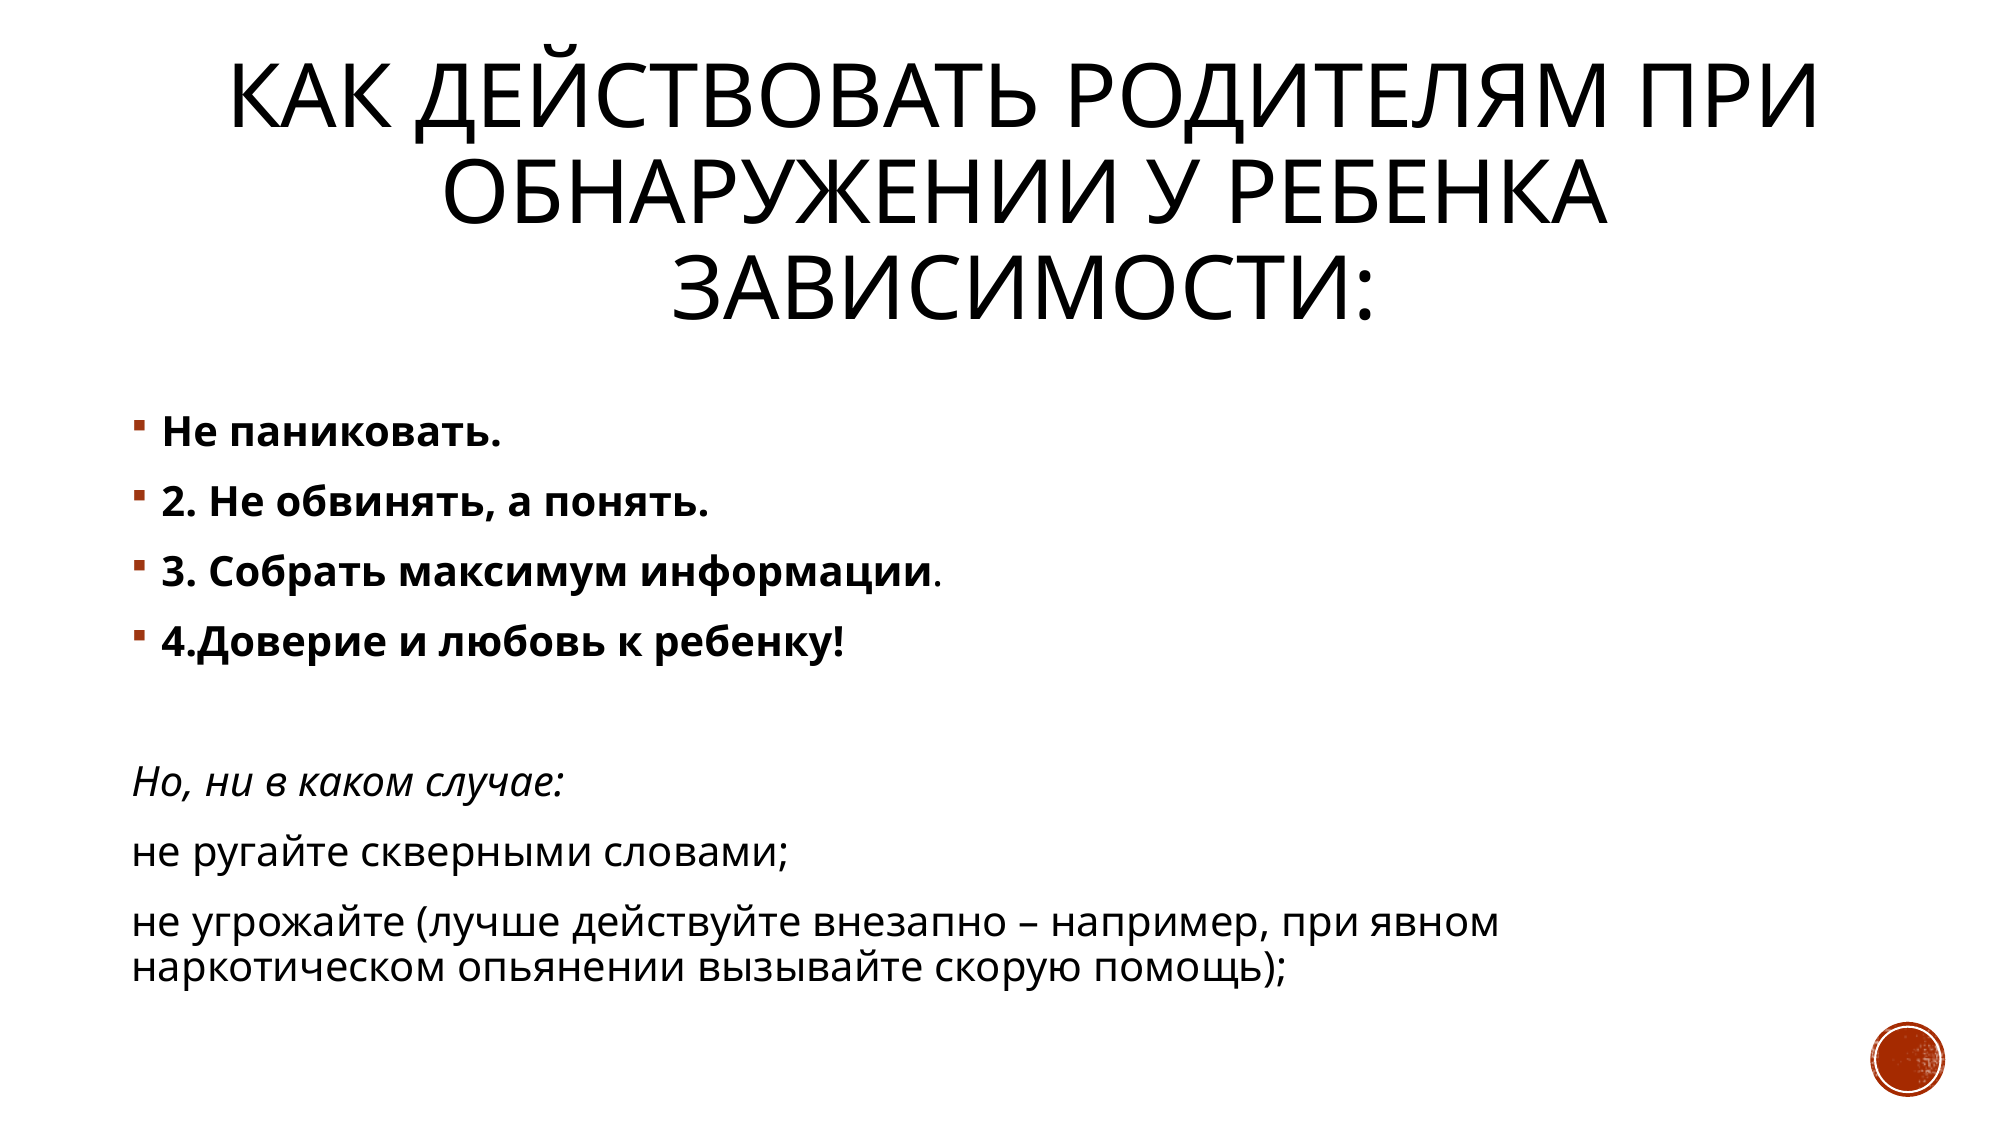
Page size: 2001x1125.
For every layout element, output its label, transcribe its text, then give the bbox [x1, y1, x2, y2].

list Не паниковать. 2. Не обвинять, а понять. 3. Собрать максимум информации. 4.Доверие и любовь к ребенку! Но, ни в каком случае: не ругайте скверными словами; не угрожайте (лучше действуйте внезапно – например, при явном наркотическом опьянении вызывайте скорую помощь); [116, 402, 1790, 1068]
title Как действовать родителям при обнаружении у ребенка зависимости: [69, 42, 1980, 348]
